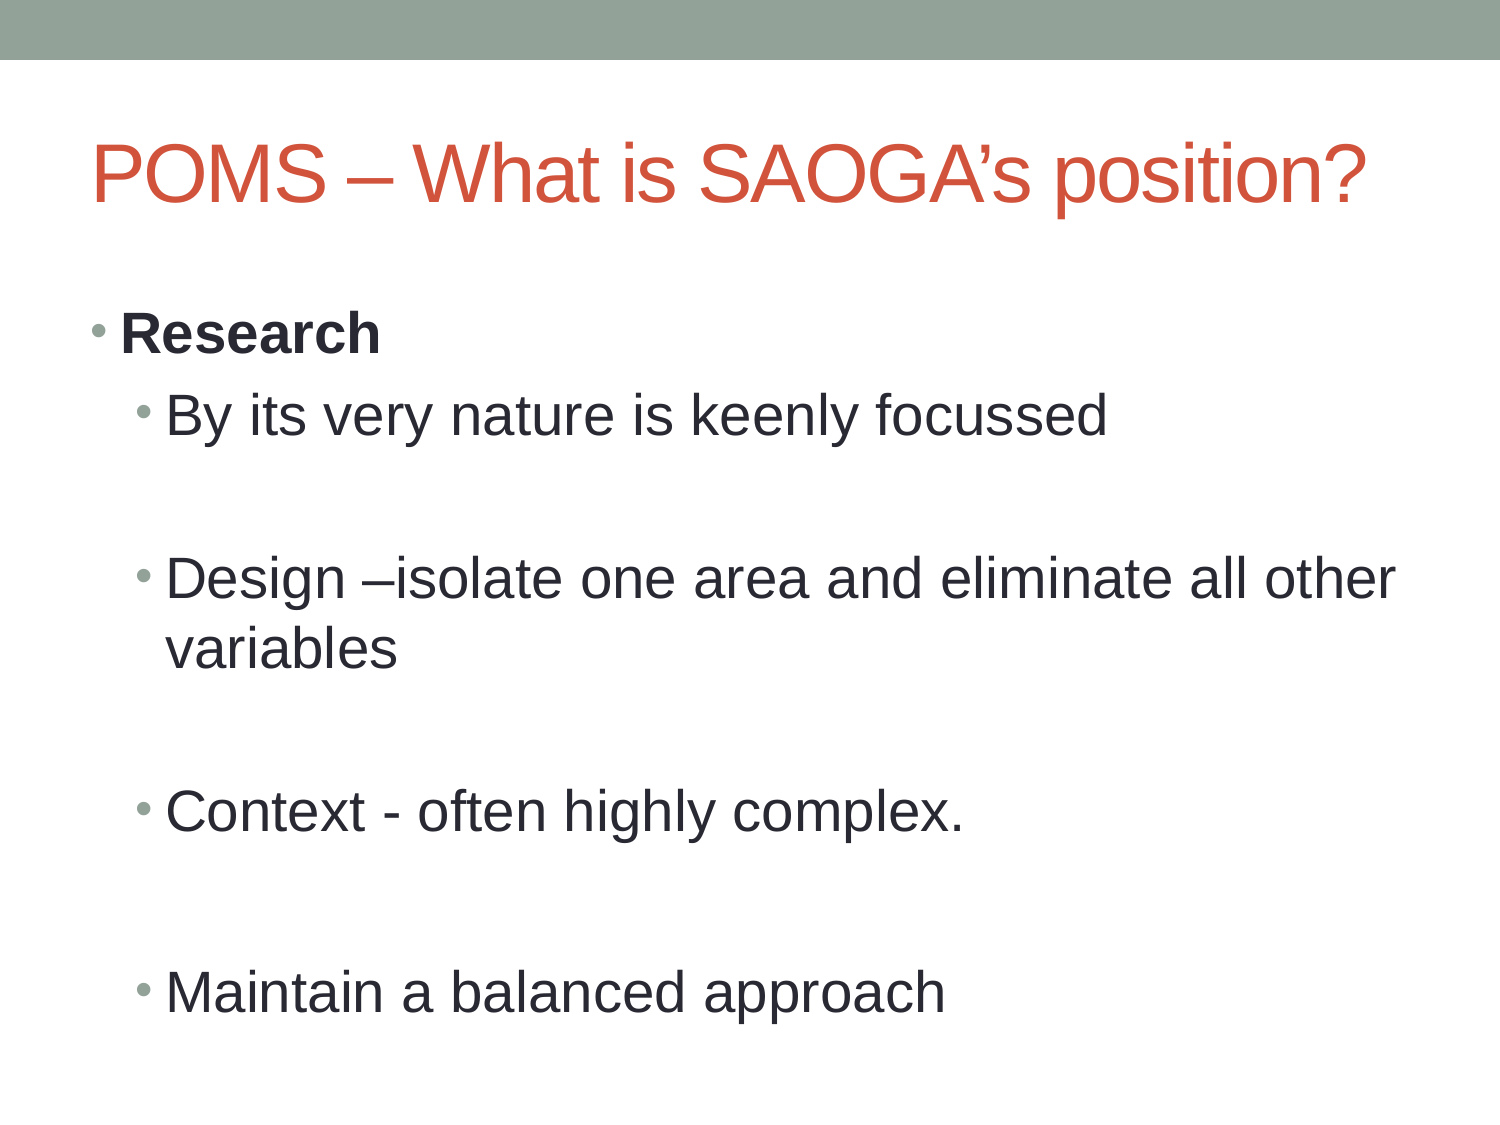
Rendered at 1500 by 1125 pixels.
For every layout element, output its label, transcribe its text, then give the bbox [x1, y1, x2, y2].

list Research By its very nature is keenly focussed Design –isolate one area and eliminate all other variables Context - often highly complex. Maintain a balanced approach [75, 287, 1425, 1047]
title POMS – What is SAOGA’s position? [75, 87, 1425, 250]
